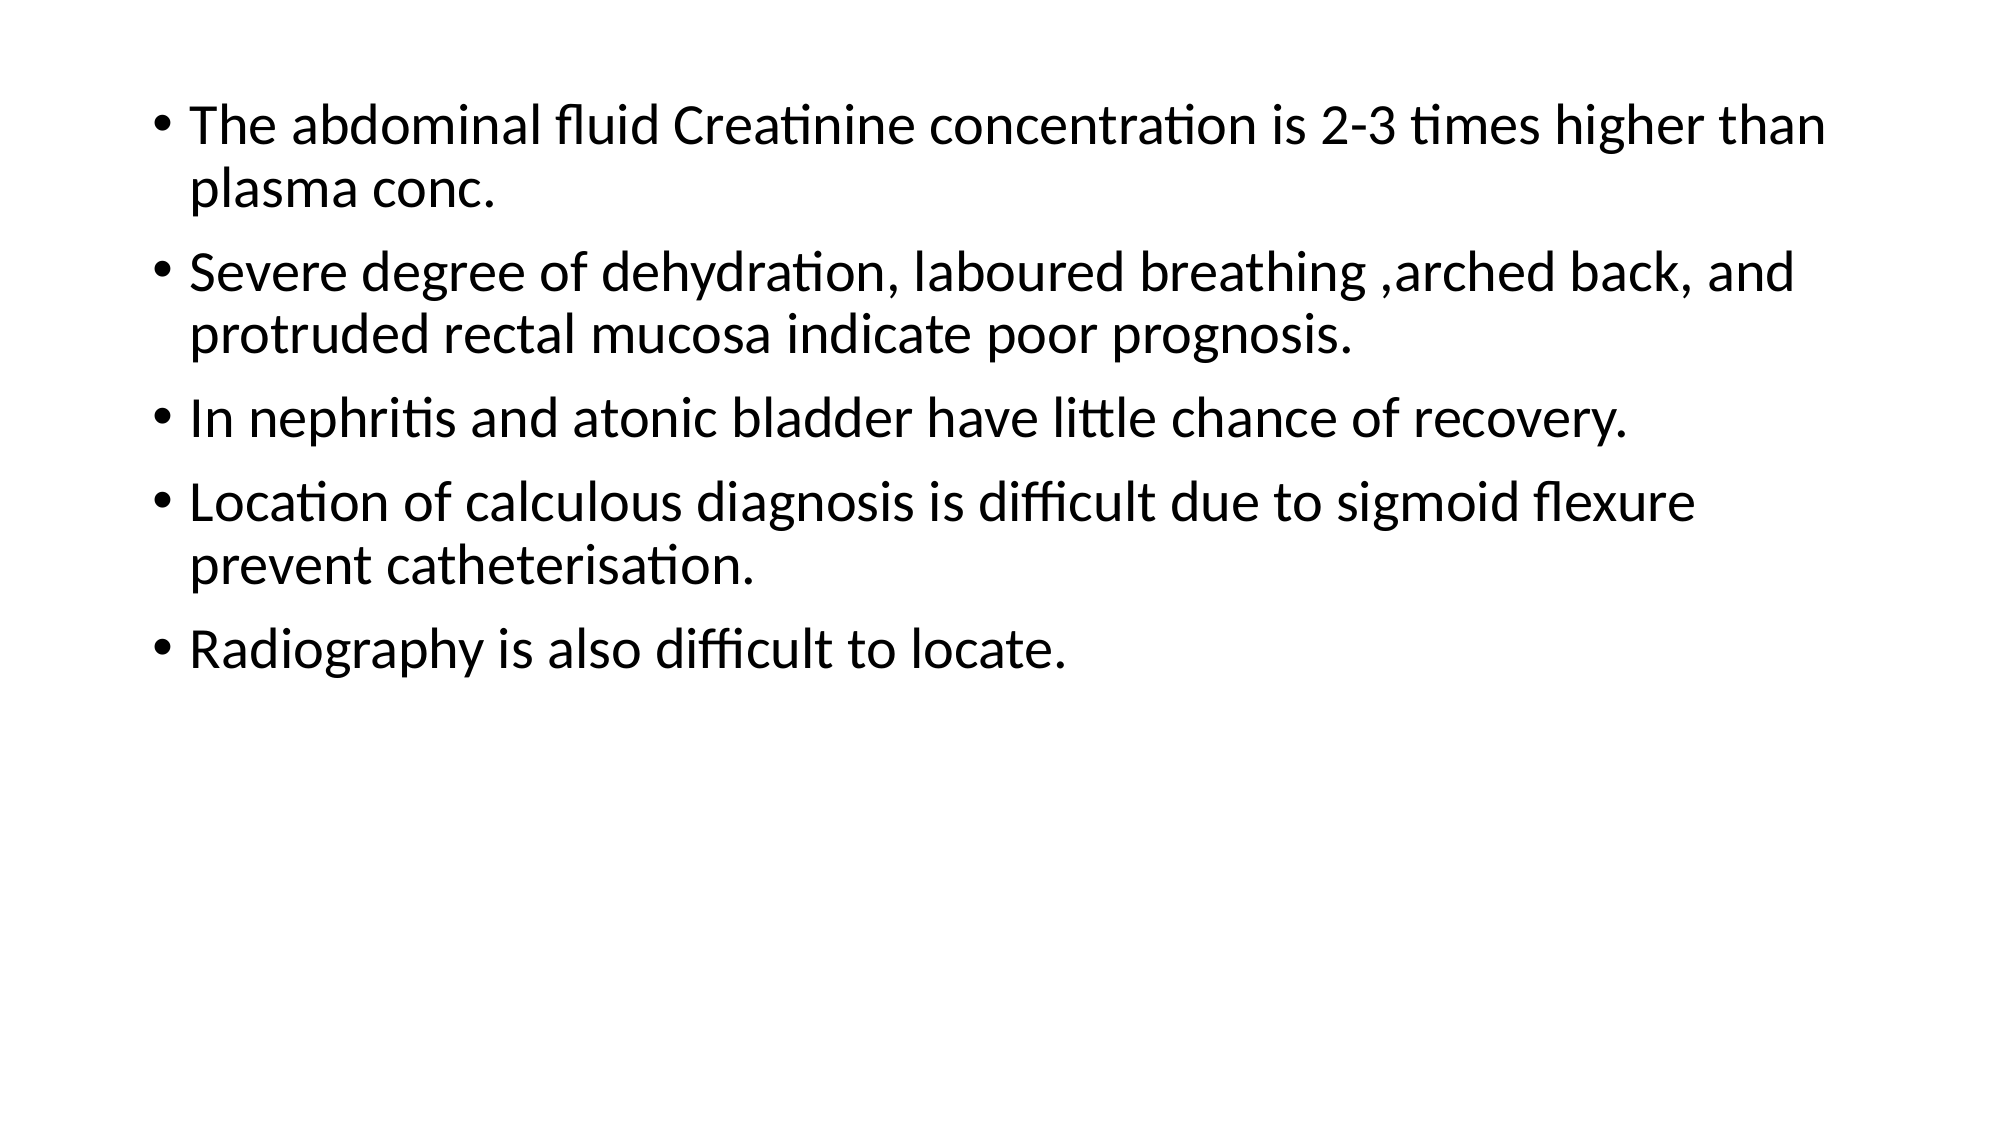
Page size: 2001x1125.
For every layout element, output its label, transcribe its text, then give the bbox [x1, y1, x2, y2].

list The abdominal fluid Creatinine concentration is 2-3 times higher than plasma conc. Severe degree of dehydration, laboured breathing ,arched back, and protruded rectal mucosa indicate poor prognosis. In nephritis and atonic bladder have little chance of recovery. Location of calculous diagnosis is difficult due to sigmoid flexure prevent catheterisation. Radiography is also difficult to locate. [137, 86, 1863, 1014]
